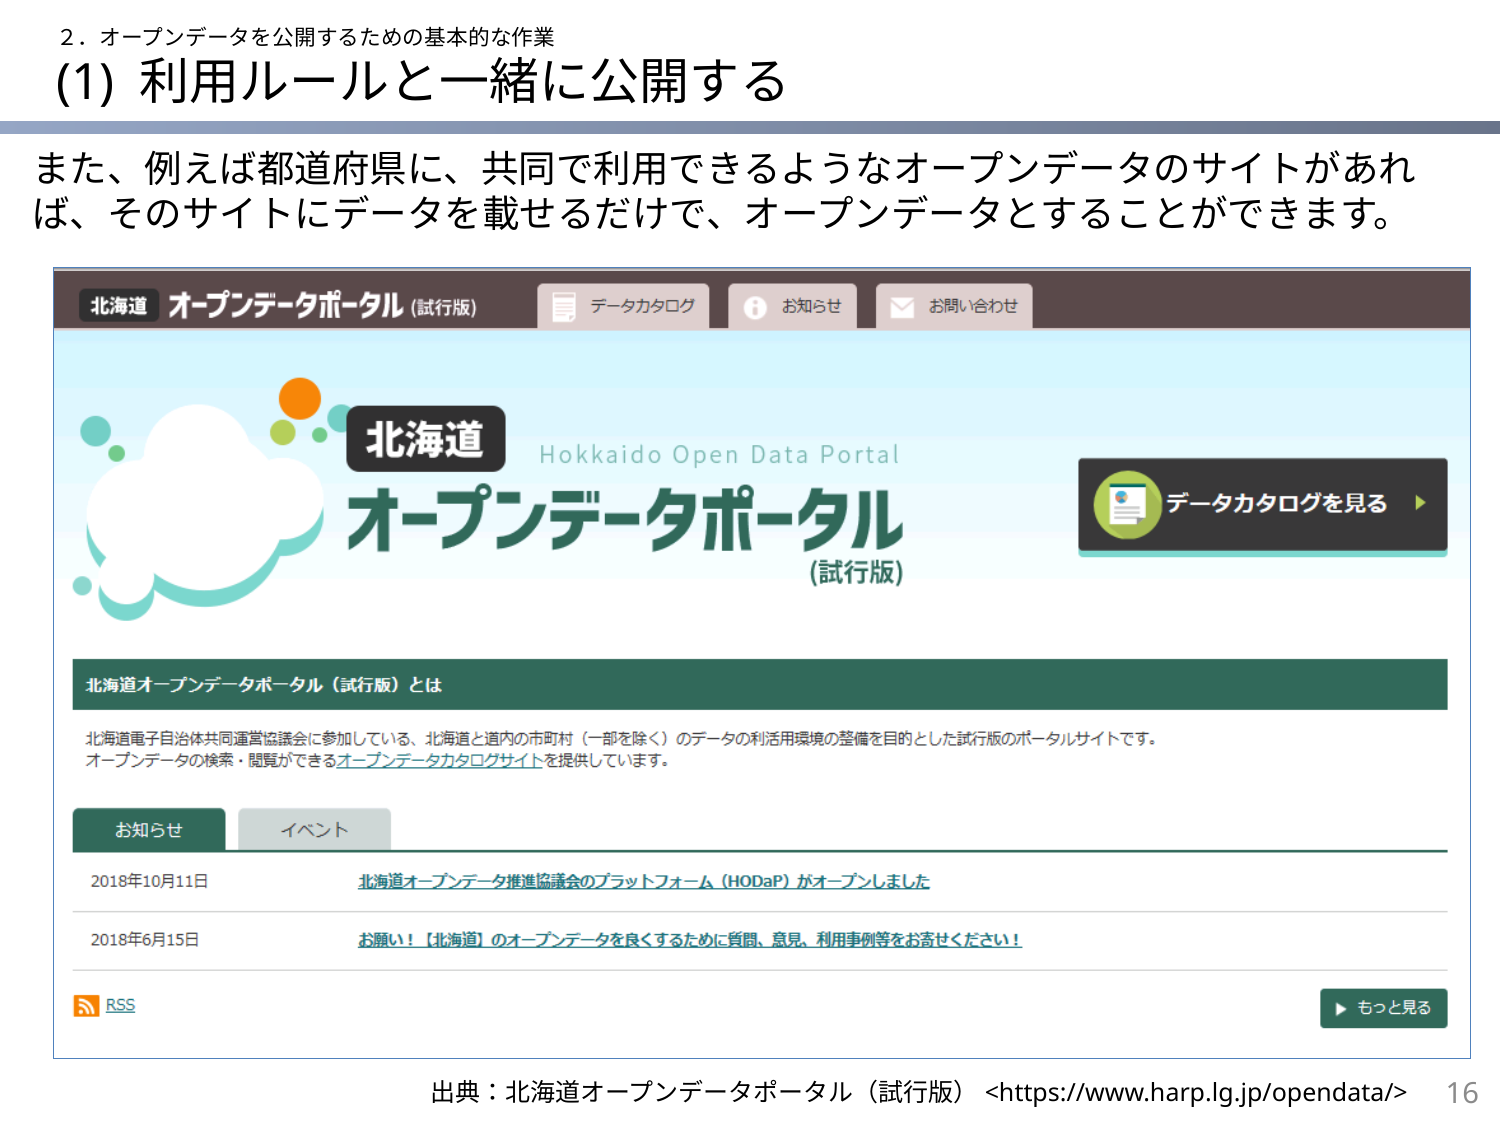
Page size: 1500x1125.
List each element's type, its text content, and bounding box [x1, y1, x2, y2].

picture [52, 267, 1471, 1059]
slide_number 15 [1424, 1070, 1495, 1118]
text_box ２．オープンデータを公開するための基本的な作業 [41, 19, 1471, 58]
title (1) 利用ルールと一緒に公開する [41, 58, 1459, 119]
text_box また、例えば都道府県に、共同で利用できるようなオープンデータのサイトがあれば、そのサイトにデータを載せるだけで、オープンデータとすることができます。 [17, 137, 1459, 256]
text_box 出典：北海道オープンデータポータル（試行版）<https://www.harp.lg.jp/opendata/> [5, 1064, 1424, 1118]
